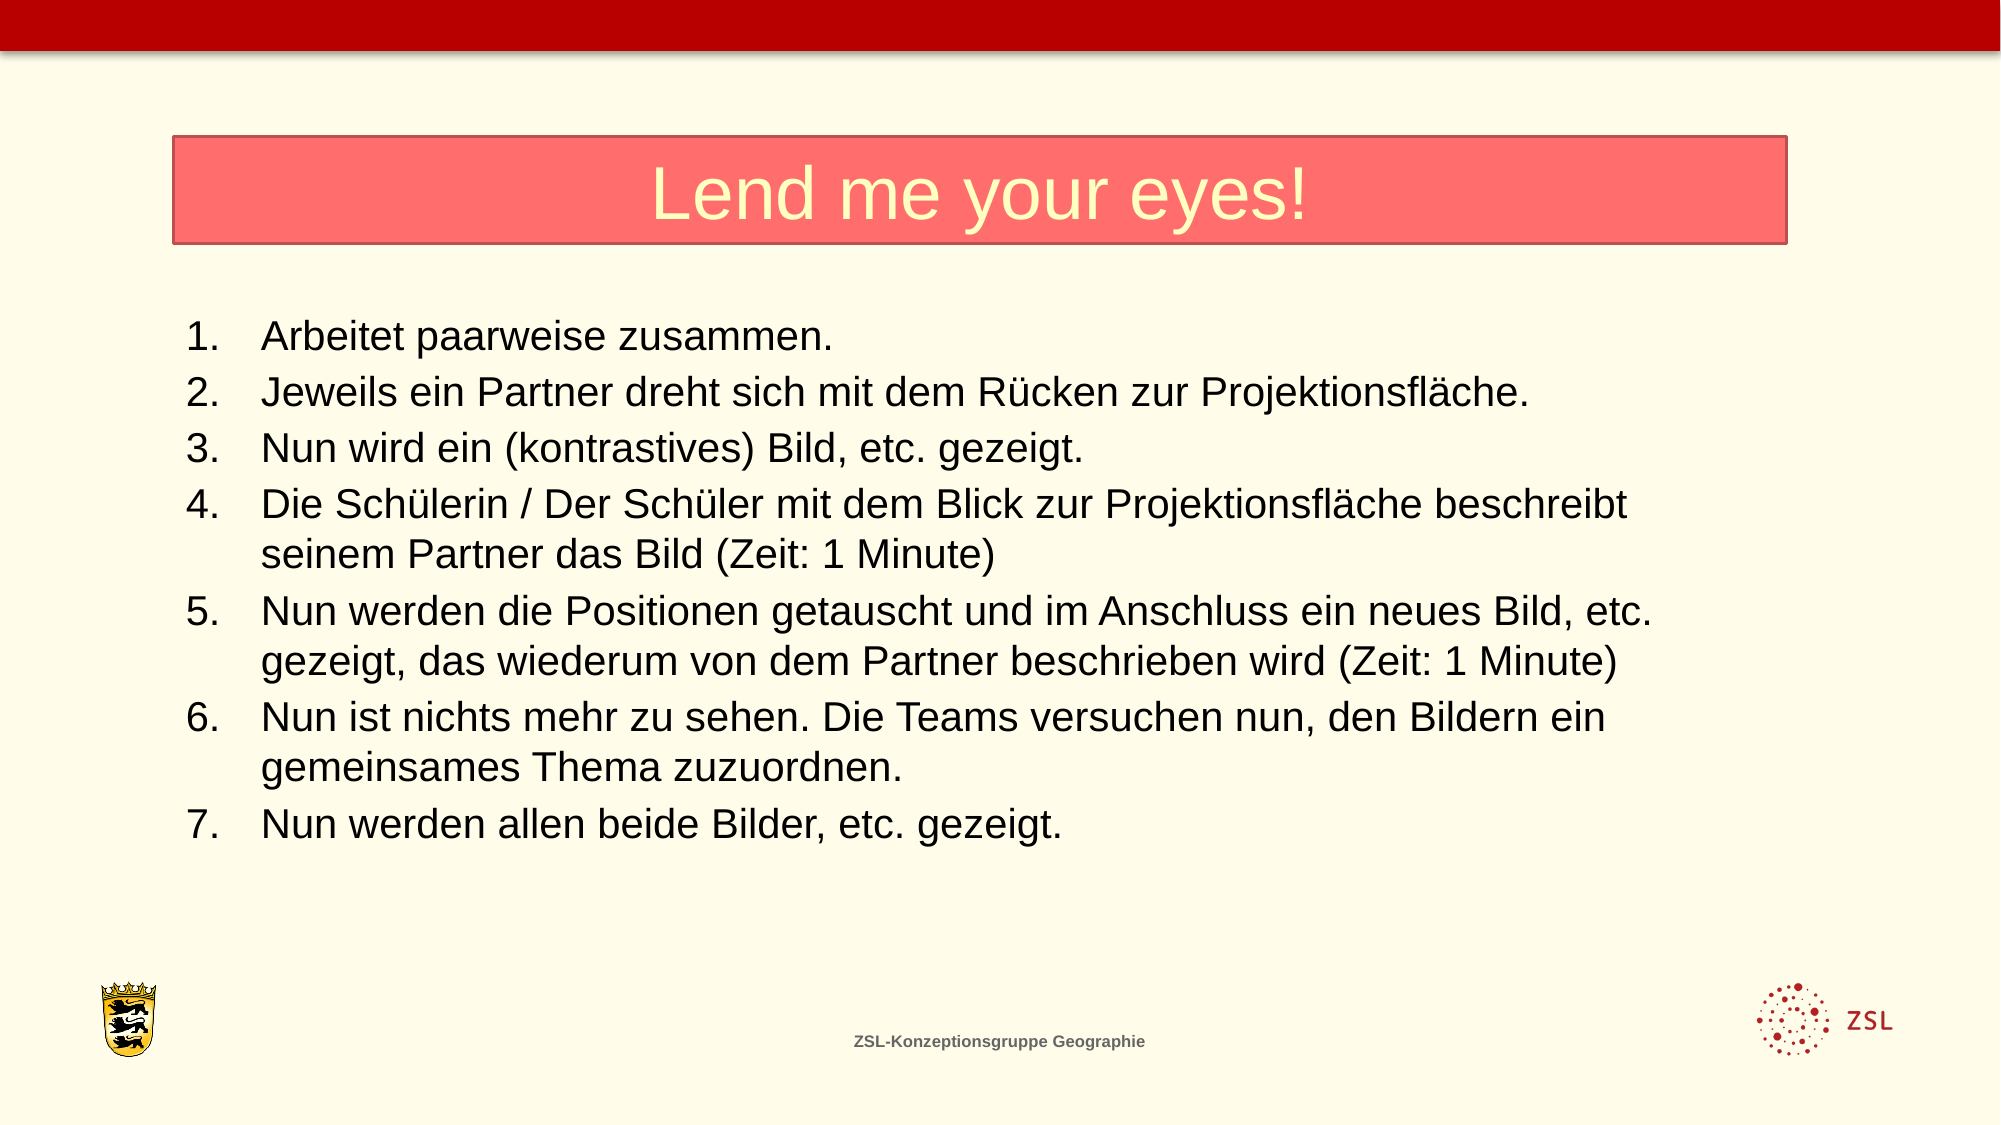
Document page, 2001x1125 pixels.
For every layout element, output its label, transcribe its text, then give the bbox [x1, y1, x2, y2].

picture [99, 979, 158, 1059]
footer ZSL-Konzeptionsgruppe Geographie [704, 1023, 1296, 1083]
text_box Lend me your eyes! [172, 135, 1788, 245]
text_box Arbeitet paarweise zusammen. Jeweils ein Partner dreht sich mit dem Rücken zur Projektionsfläche. Nun wird ein (kontrastives) Bild, etc. gezeigt. Die Schülerin / Der Schüler mit dem Blick zur Projektionsfläche beschreibt seinem Partner das Bild (Zeit: 1 Minute) Nun werden die Positionen getauscht und im Anschluss ein neues Bild, etc. gezeigt, das wiederum von dem Partner beschrieben wird (Zeit: 1 Minute) Nun ist nichts mehr zu sehen. Die Teams versuchen nun, den Bildern ein gemeinsames Thema zuzuordnen. Nun werden allen beide Bilder, etc. gezeigt. [171, 300, 1787, 900]
